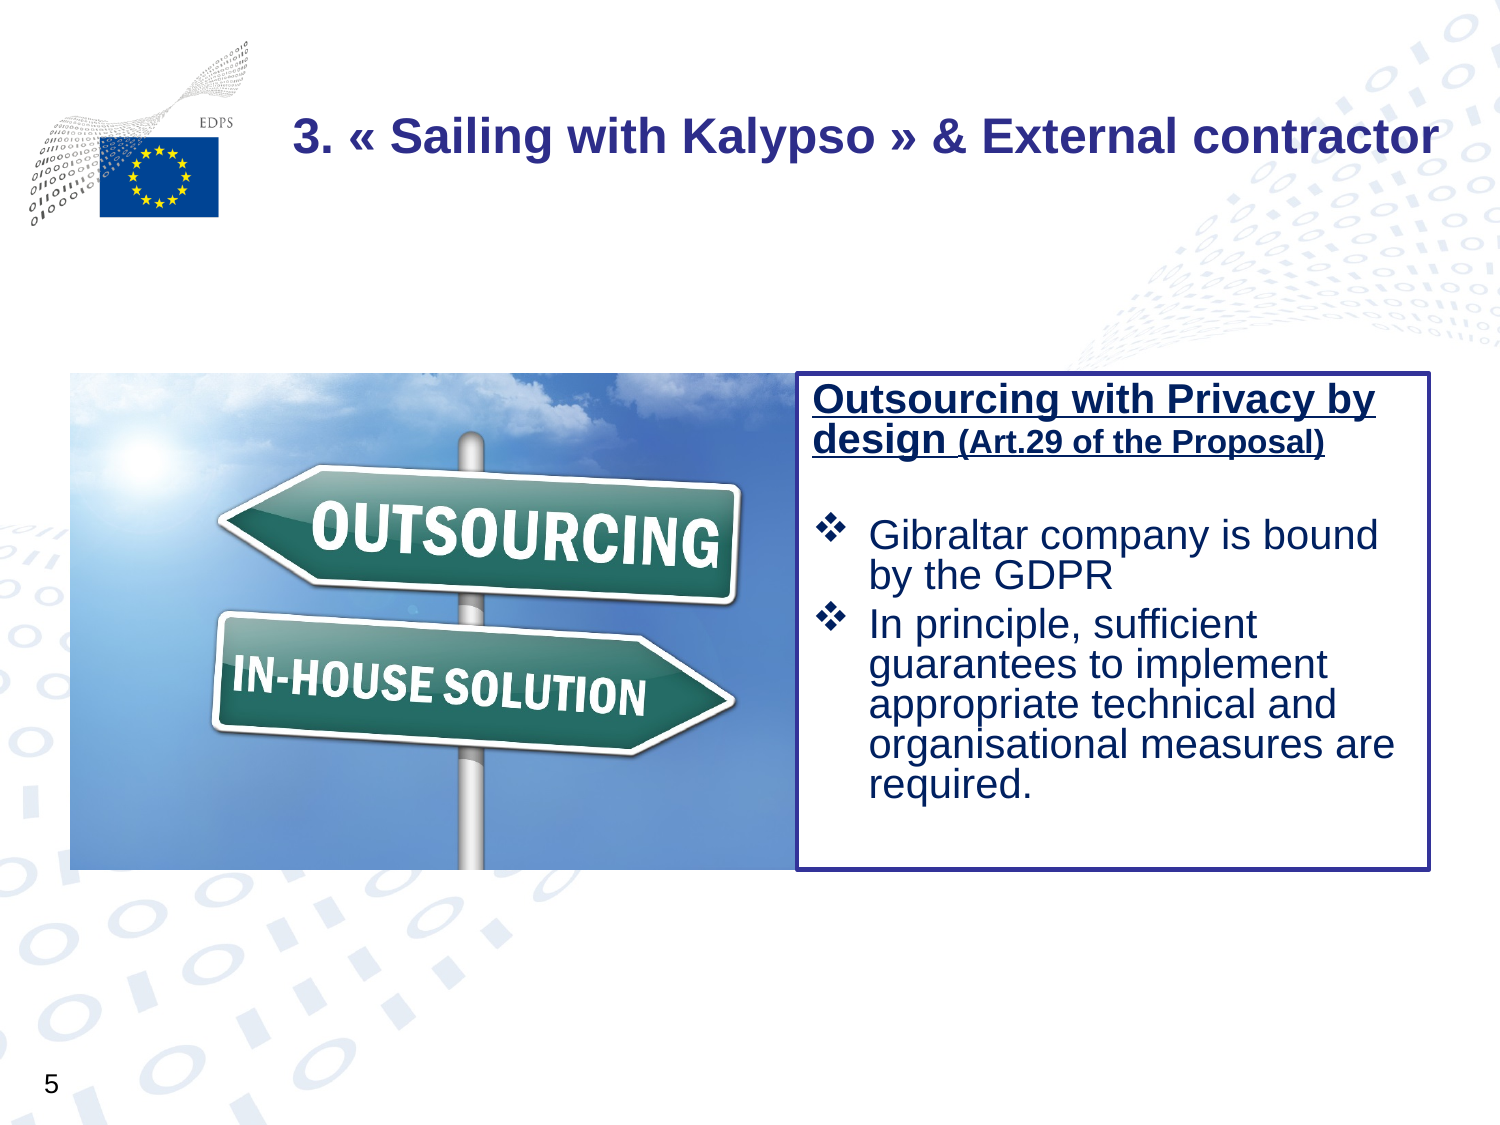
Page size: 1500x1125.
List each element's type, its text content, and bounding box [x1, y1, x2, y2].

slide_number 5 [29, 1058, 380, 1125]
picture [0, 0, 1500, 1125]
title 3. « Sailing with Kalypso » & External contractor [277, 95, 1459, 196]
list Outsourcing with Privacy by design (Art.29 of the Proposal) Gibraltar company is bound by the GDPR In principle, sufficient guarantees to implement appropriate technical and organisational measures are required. [795, 371, 1431, 872]
